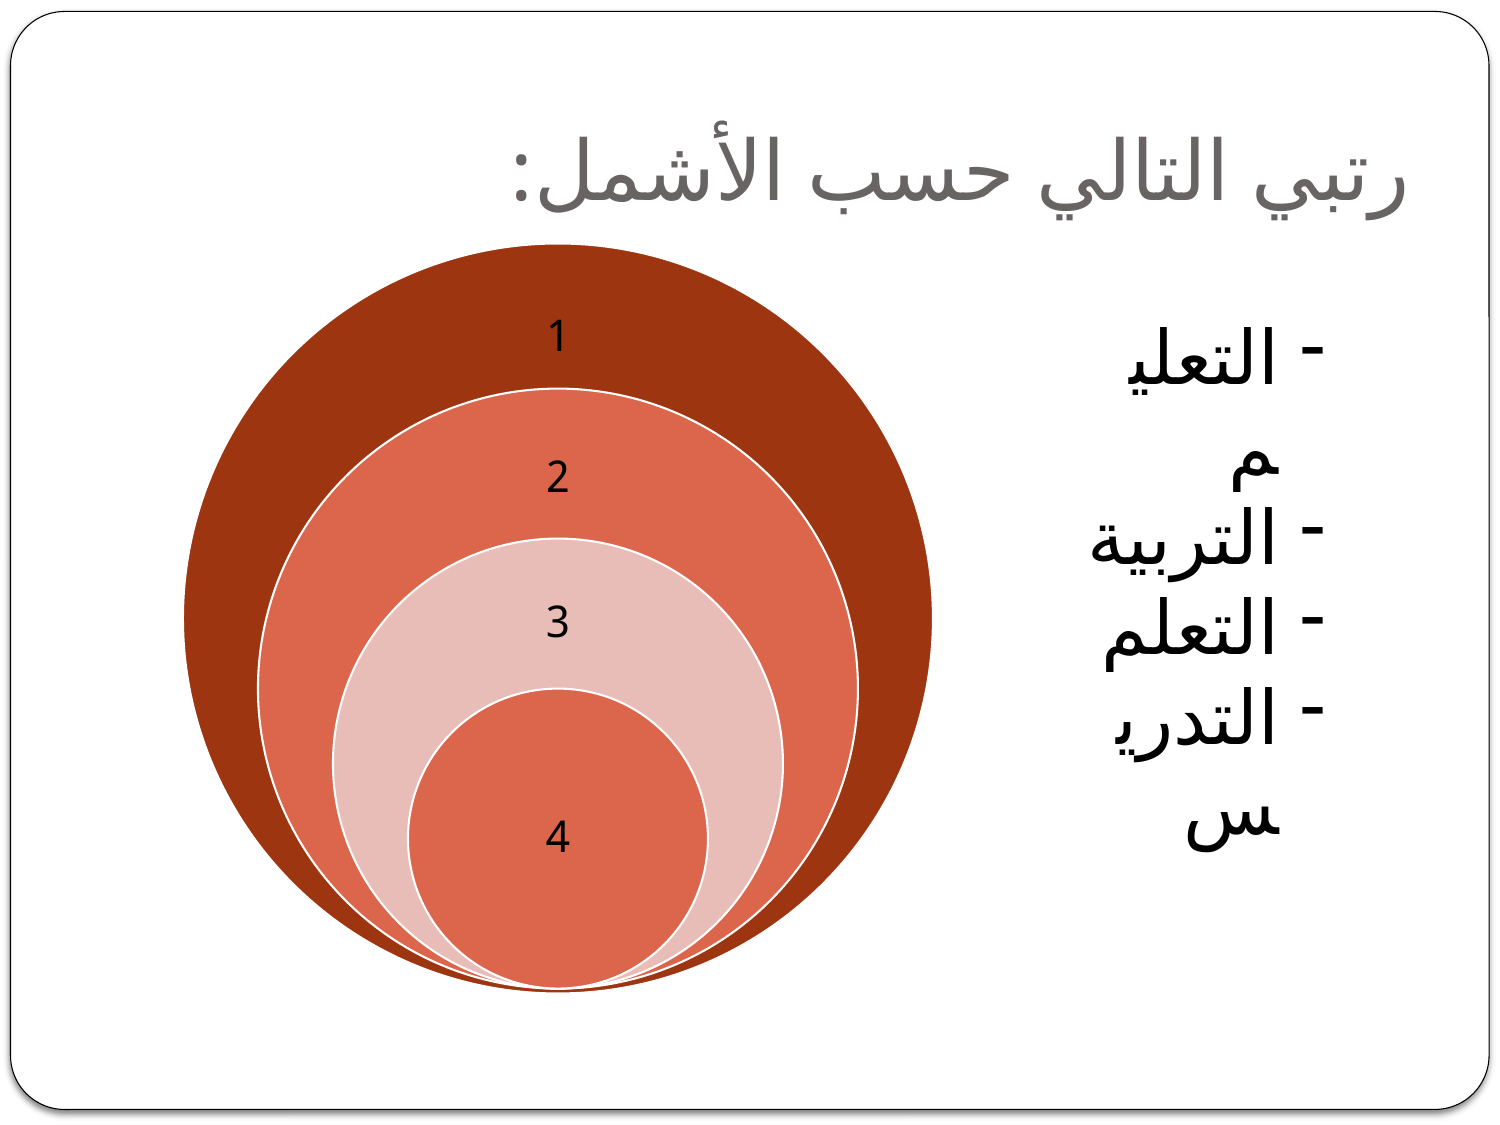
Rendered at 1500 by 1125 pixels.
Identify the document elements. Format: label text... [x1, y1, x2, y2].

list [149, 243, 1426, 994]
title رتبي التالي حسب الأشمل: [150, 45, 1425, 233]
